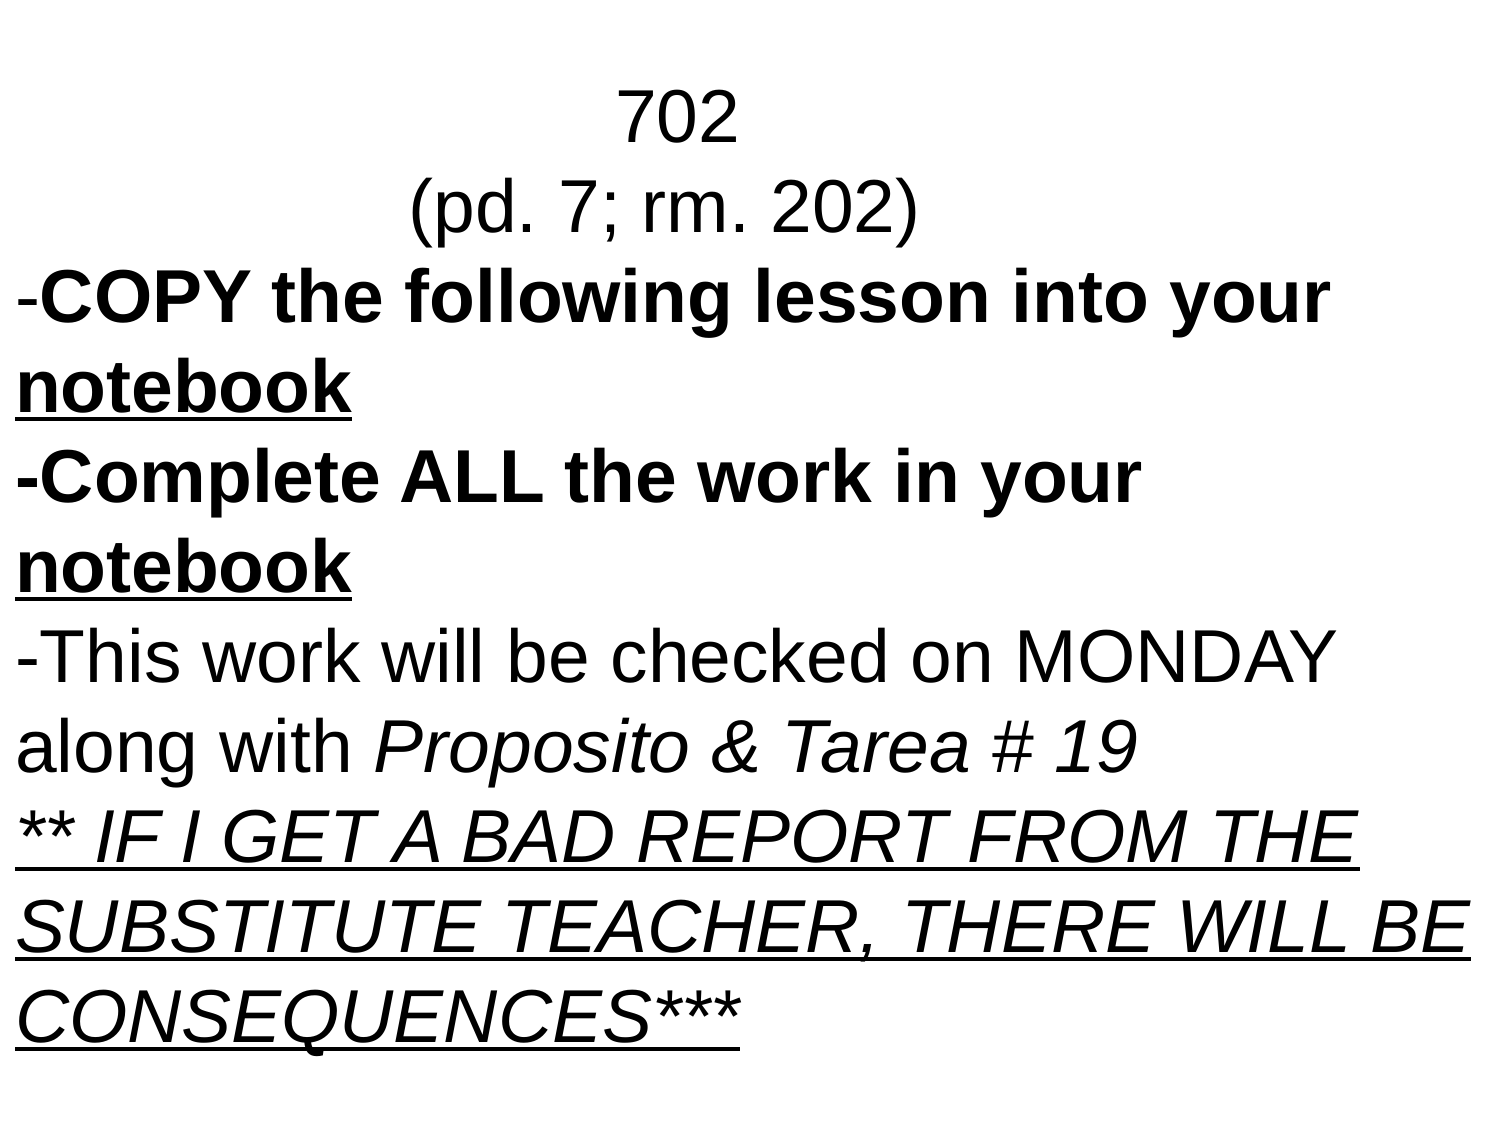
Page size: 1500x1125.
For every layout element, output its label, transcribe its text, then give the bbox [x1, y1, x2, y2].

title 702 (pd. 7; rm. 202) -COPY the following lesson into your notebook -Complete ALL the work in your notebook -This work will be checked on MONDAY along with Proposito & Tarea # 19 ** IF I GET A BAD REPORT FROM THE SUBSTITUTE TEACHER, THERE WILL BE CONSEQUENCES*** [0, 0, 1500, 1125]
